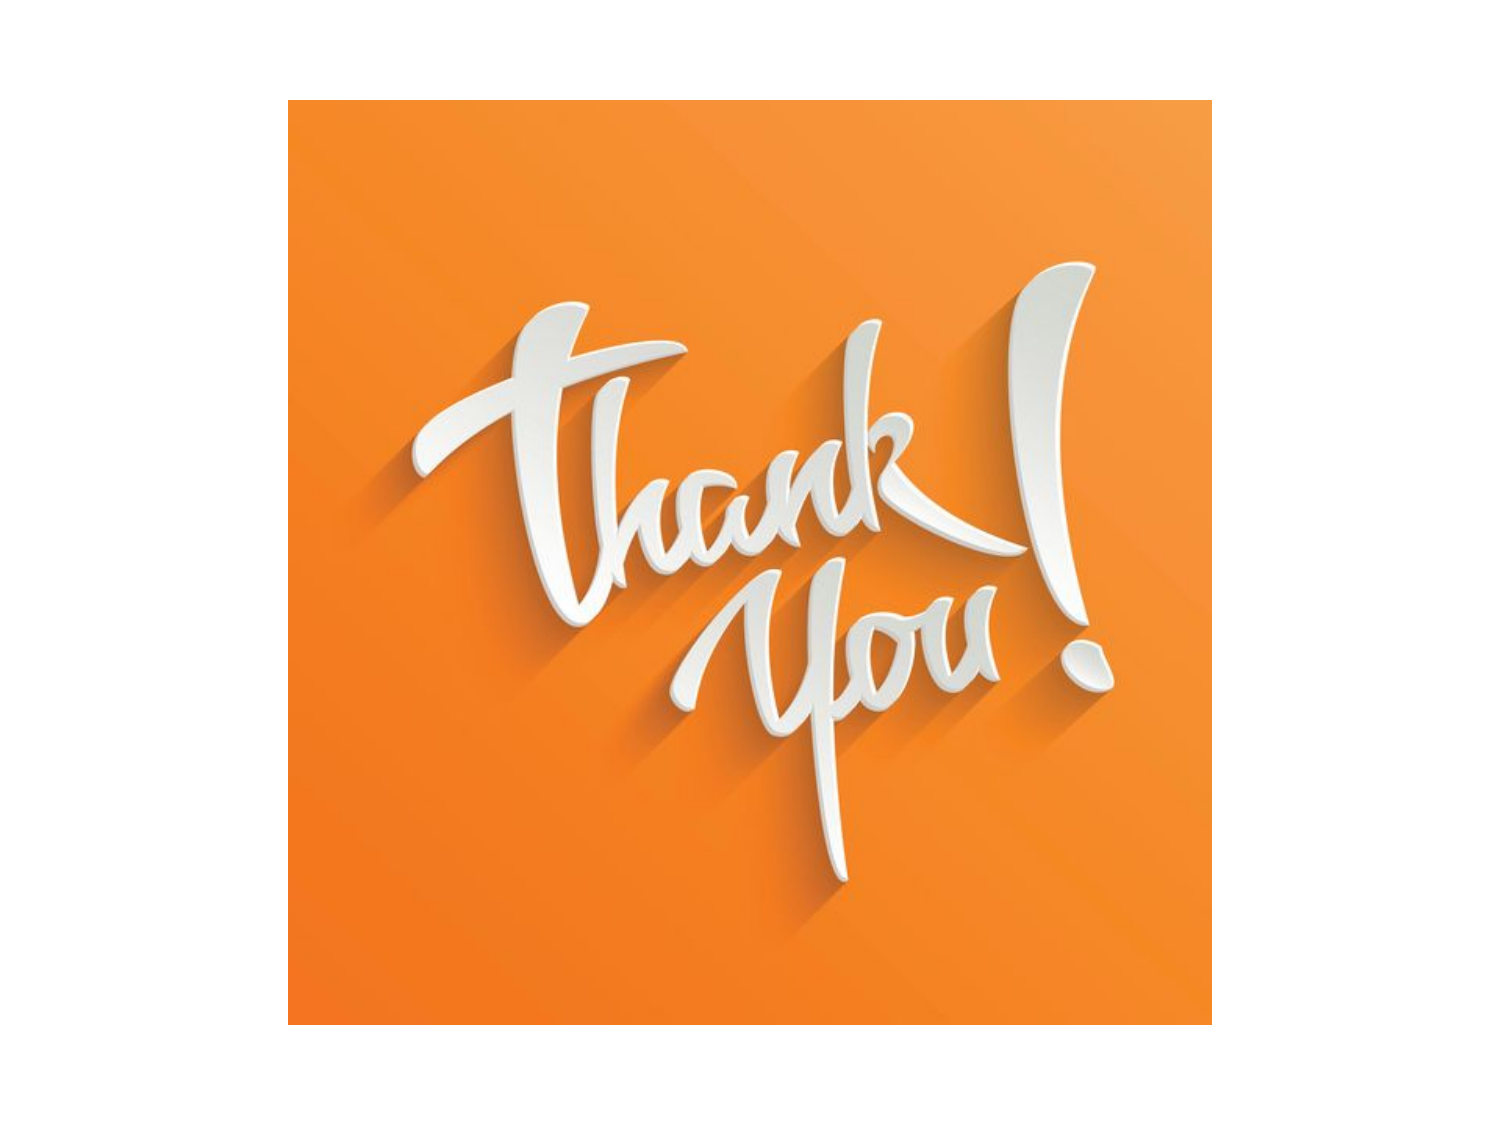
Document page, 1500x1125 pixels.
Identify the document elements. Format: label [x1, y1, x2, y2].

picture [288, 100, 1212, 1025]
